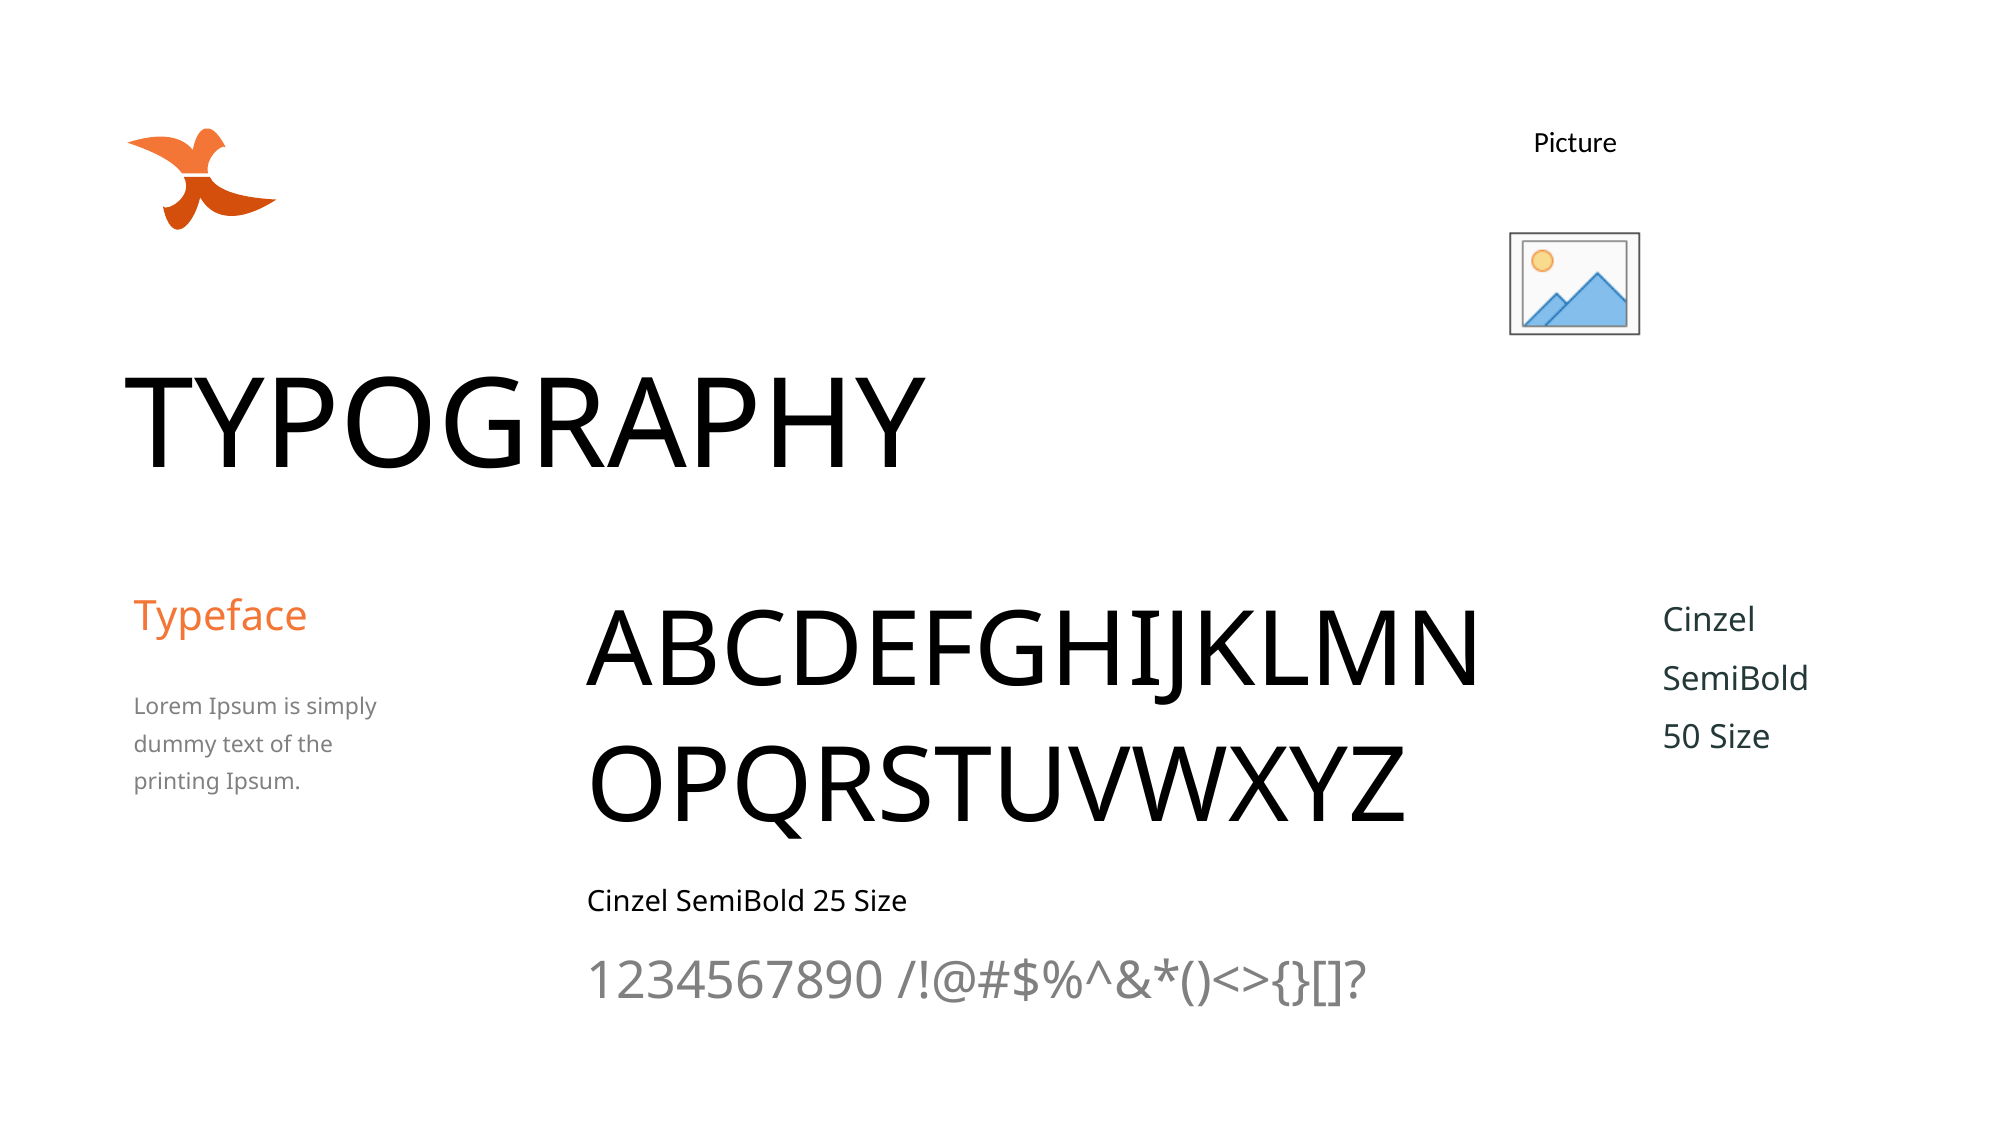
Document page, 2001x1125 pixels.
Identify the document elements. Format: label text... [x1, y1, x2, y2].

text_box Cinzel SemiBold 50 Size [1647, 572, 1913, 763]
text_box [127, 128, 226, 174]
text_box TYPOGRAPHY [110, 338, 1150, 500]
text_box [162, 176, 277, 230]
picture [1279, 115, 1872, 452]
text_box Cinzel SemiBold 25 Size [572, 874, 1198, 925]
text_box Lorem Ipsum is simply dummy text of the printing Ipsum. [118, 674, 439, 802]
text_box 1234567890 /!@#$%^&*()<>{}[]? [572, 938, 1575, 1017]
text_box Typeface [118, 580, 544, 646]
text_box ABCDEFGHIJKLMNOPQRSTUVWXYZ [572, 563, 1575, 850]
